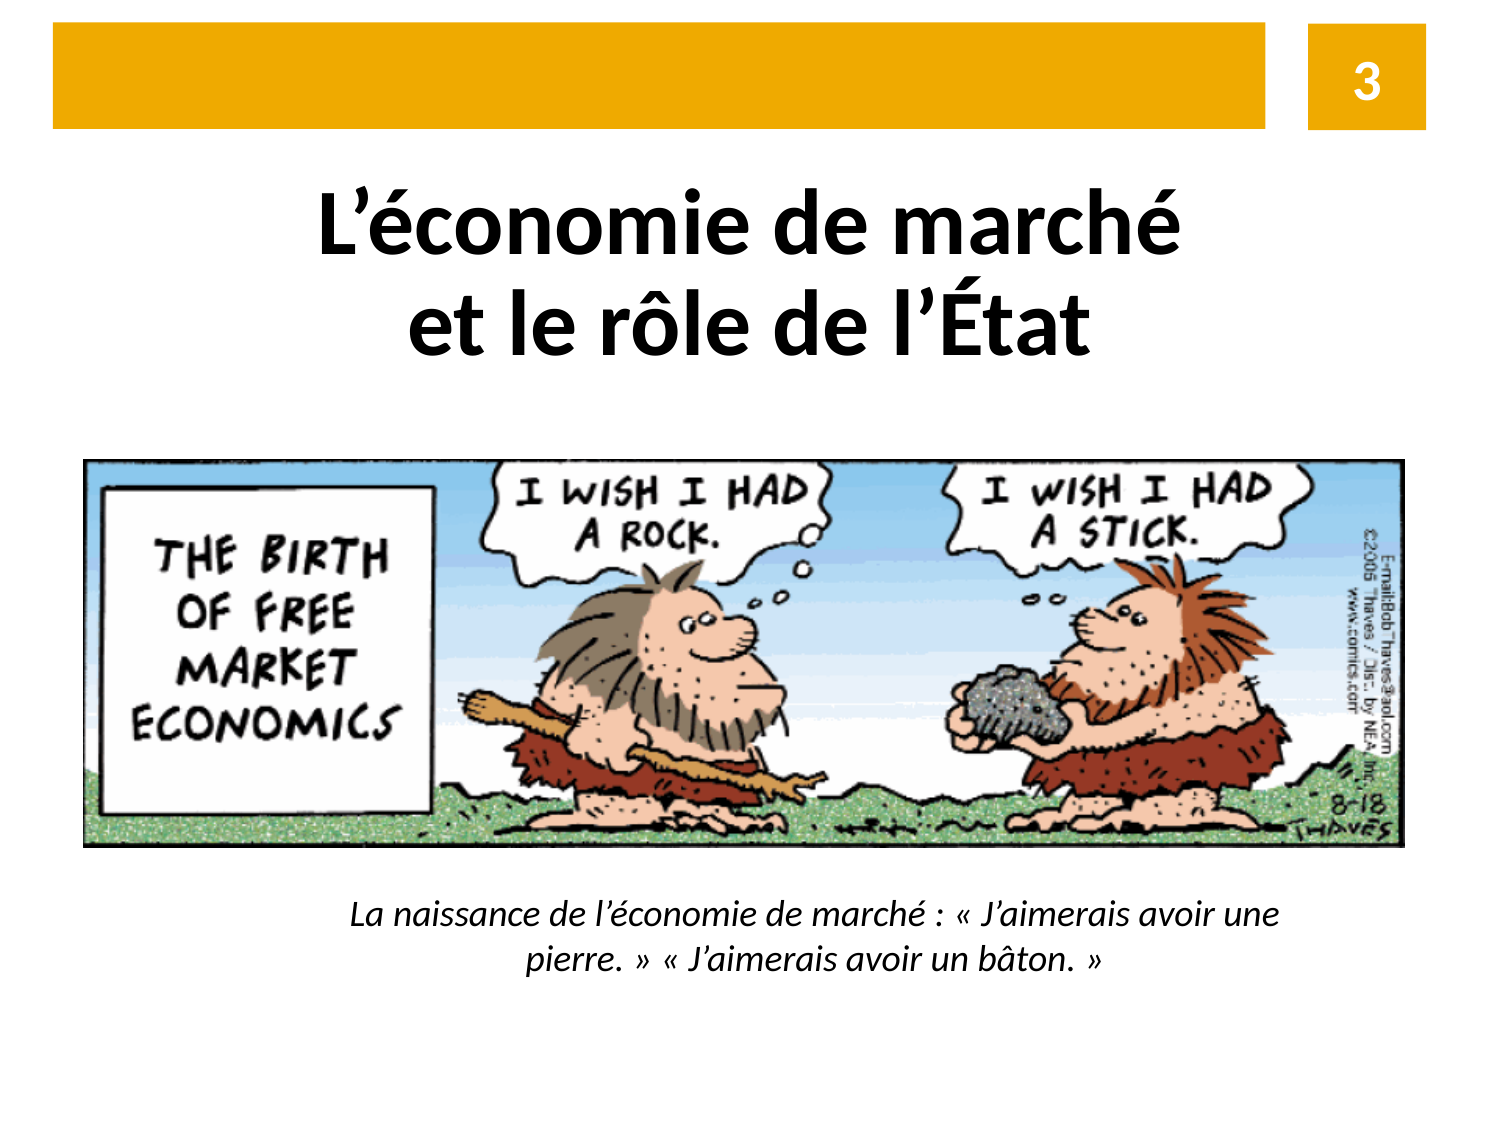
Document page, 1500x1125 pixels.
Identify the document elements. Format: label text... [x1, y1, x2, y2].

title L’économie de marché et le rôle de l’État [112, 142, 1388, 384]
text_box 3 [1308, 23, 1427, 131]
text_box [52, 22, 1266, 129]
text_box La naissance de l’économie de marché : « J’aimerais avoir une pierre. » « J’aimerais avoir un bâton. » [289, 881, 1341, 987]
picture [82, 459, 1405, 848]
